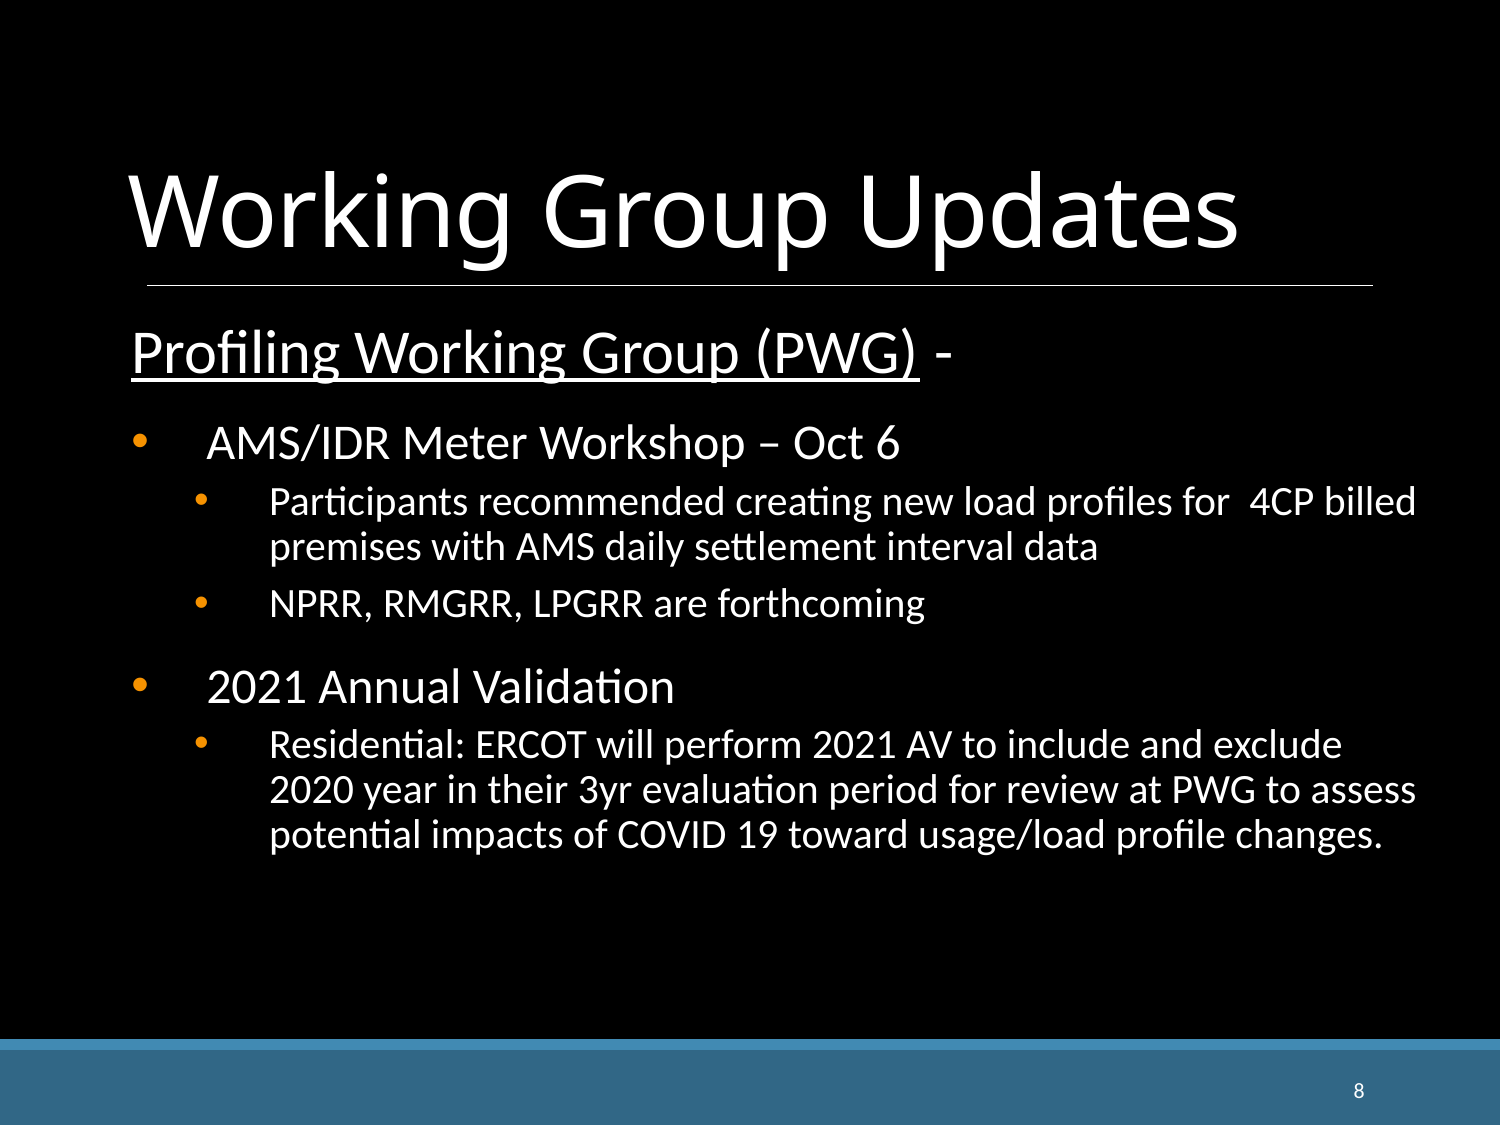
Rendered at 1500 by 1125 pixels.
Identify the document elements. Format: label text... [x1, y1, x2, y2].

title Working Group Updates [112, 75, 1350, 275]
slide_number 8 [1218, 1059, 1380, 1120]
list Profiling Working Group (PWG) - AMS/IDR Meter Workshop – Oct 6 Participants recommended creating new load profiles for 4CP billed premises with AMS daily settlement interval data NPRR, RMGRR, LPGRR are forthcoming 2021 Annual Validation Residential: ERCOT will perform 2021 AV to include and exclude 2020 year in their 3yr evaluation period for review at PWG to assess potential impacts of COVID 19 toward usage/load profile changes. [131, 312, 1438, 1025]
